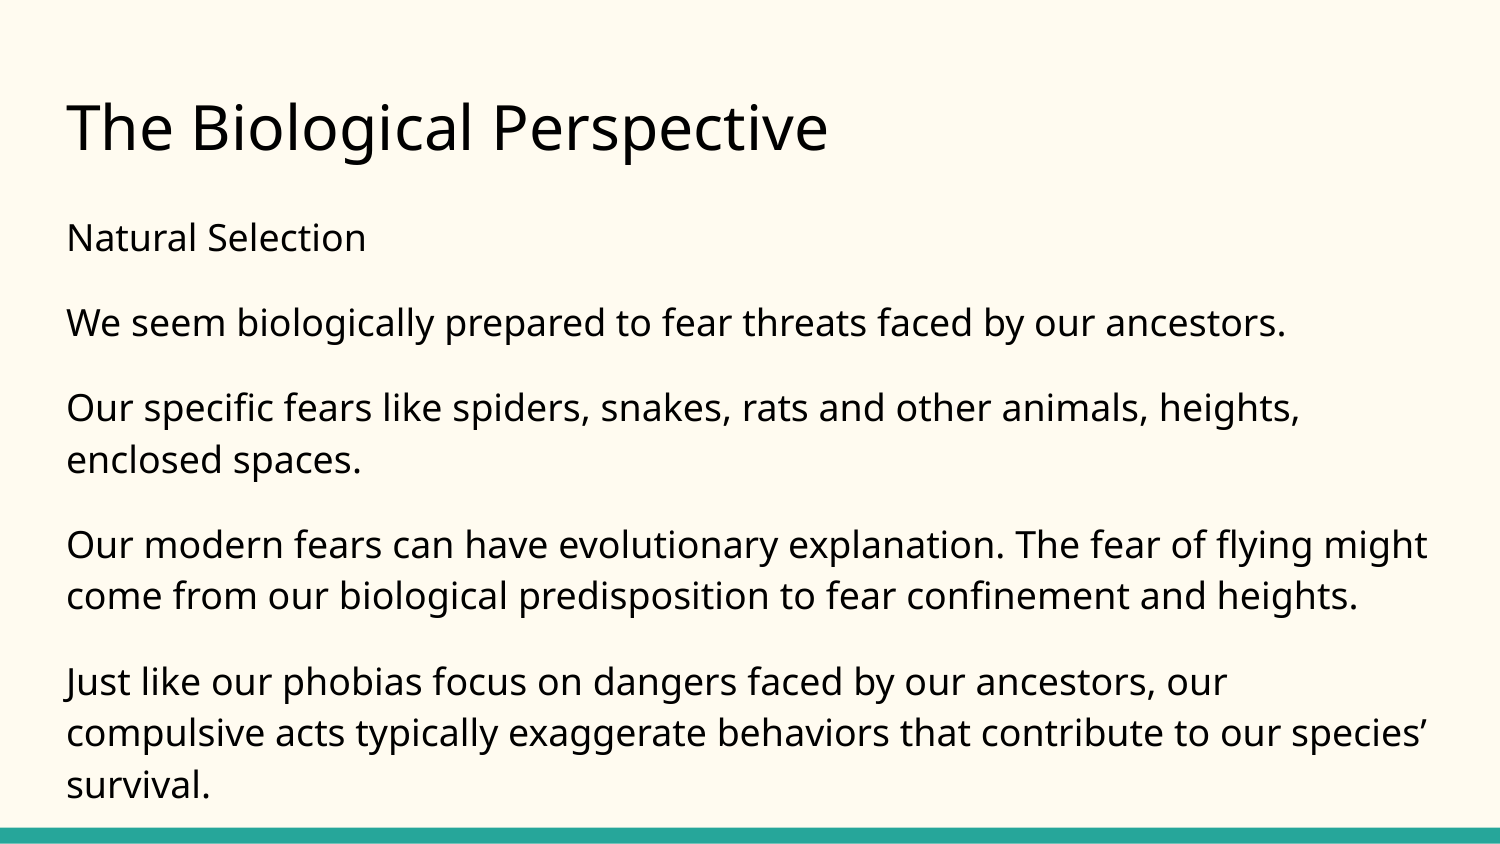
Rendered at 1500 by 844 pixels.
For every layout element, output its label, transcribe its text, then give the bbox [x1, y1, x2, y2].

title The Biological Perspective [51, 72, 1449, 174]
list Natural Selection We seem biologically prepared to fear threats faced by our ancestors. Our specific fears like spiders, snakes, rats and other animals, heights, enclosed spaces. Our modern fears can have evolutionary explanation. The fear of flying might come from our biological predisposition to fear confinement and heights. Just like our phobias focus on dangers faced by our ancestors, our compulsive acts typically exaggerate behaviors that contribute to our species’ survival. [51, 192, 1449, 750]
